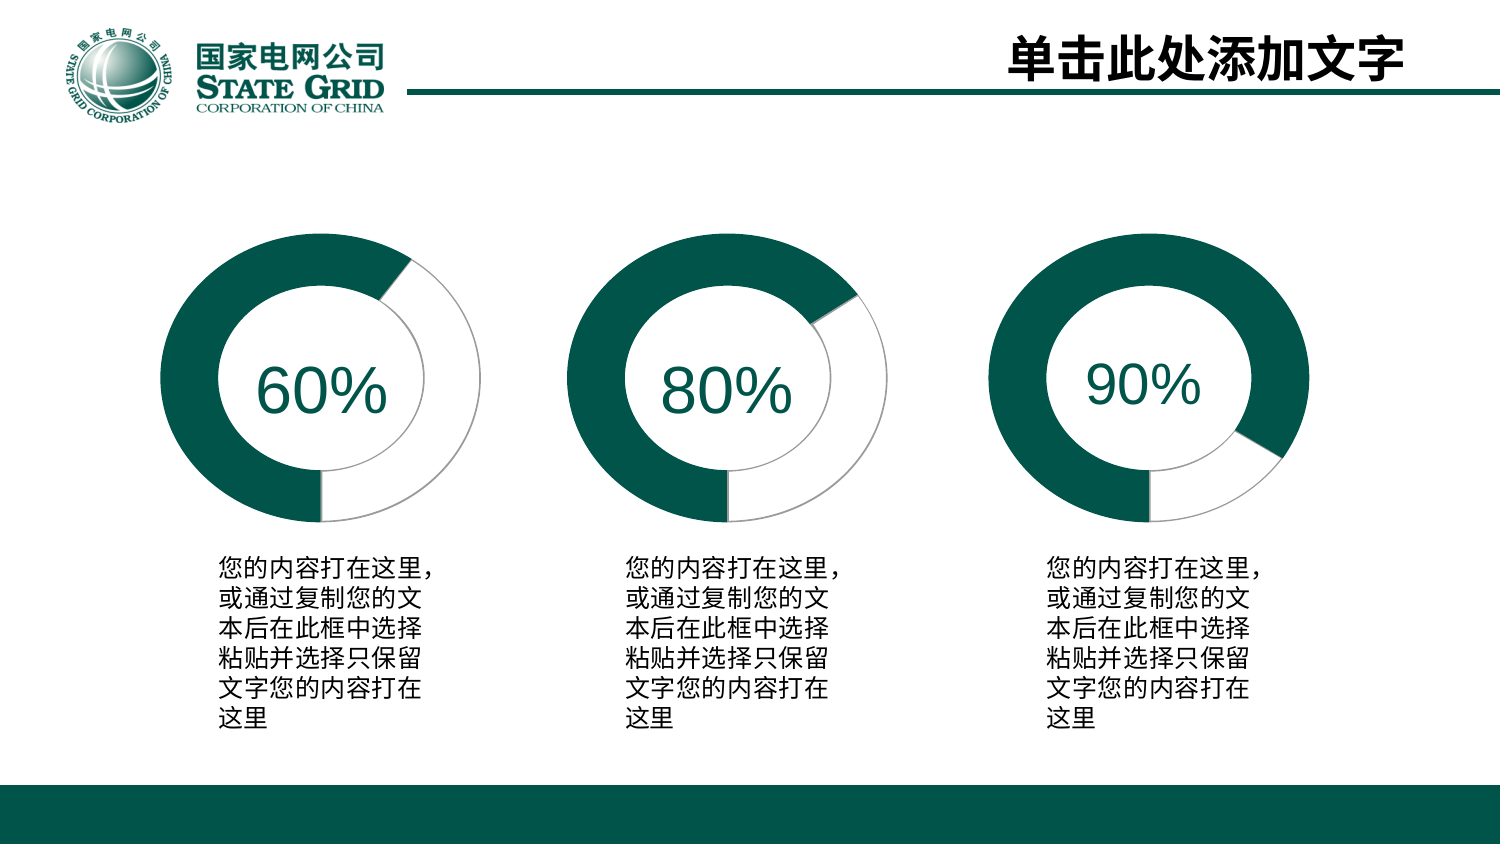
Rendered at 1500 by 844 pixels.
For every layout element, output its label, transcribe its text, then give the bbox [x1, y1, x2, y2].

text_box 您的内容打在这里，或通过复制您的文本后在此框中选择粘贴并选择只保留文字您的内容打在这里 [610, 545, 845, 740]
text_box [566, 233, 888, 523]
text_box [160, 233, 482, 523]
text_box 您的内容打在这里，或通过复制您的文本后在此框中选择粘贴并选择只保留文字您的内容打在这里 [203, 545, 438, 740]
text_box 您的内容打在这里，或通过复制您的文本后在此框中选择粘贴并选择只保留文字您的内容打在这里 [1031, 545, 1266, 740]
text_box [988, 233, 1310, 523]
picture [66, 28, 384, 123]
